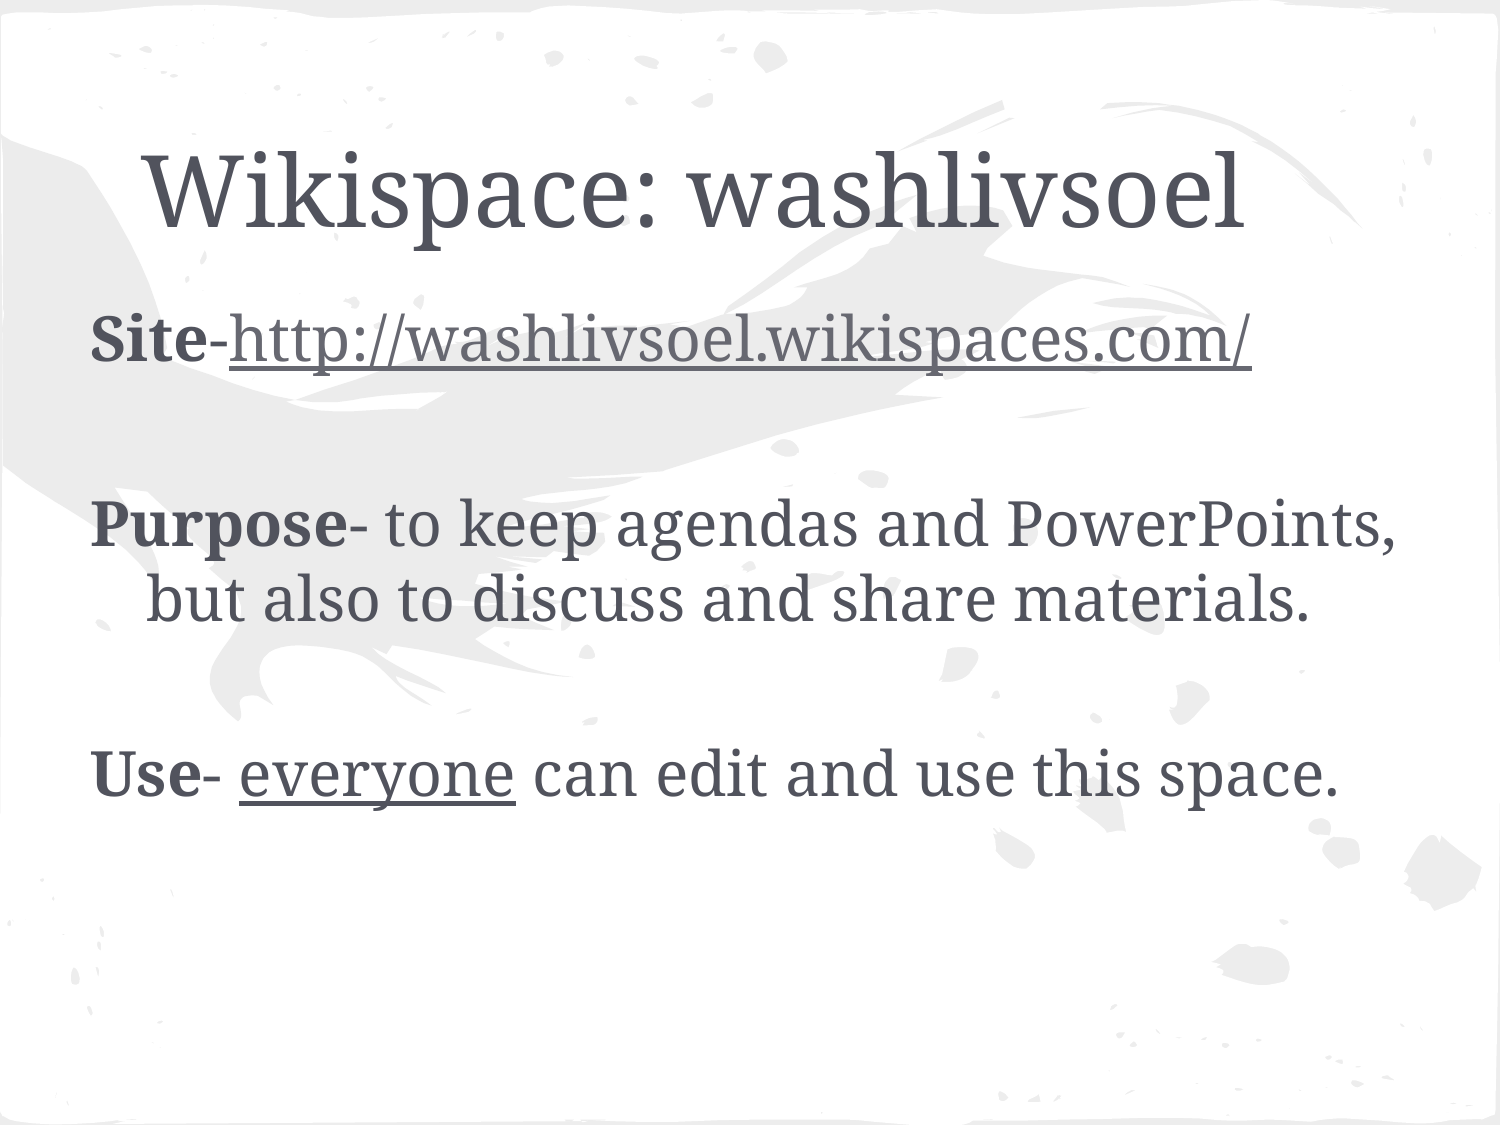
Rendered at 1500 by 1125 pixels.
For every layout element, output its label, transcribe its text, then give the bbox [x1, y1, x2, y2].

title Wikispace: washlivsoel [75, 34, 1425, 263]
list Site-http://washlivsoel.wikispaces.com/ Purpose- to keep agendas and PowerPoints, but also to discuss and share materials. Use- everyone can edit and use this space. [75, 283, 1425, 1078]
